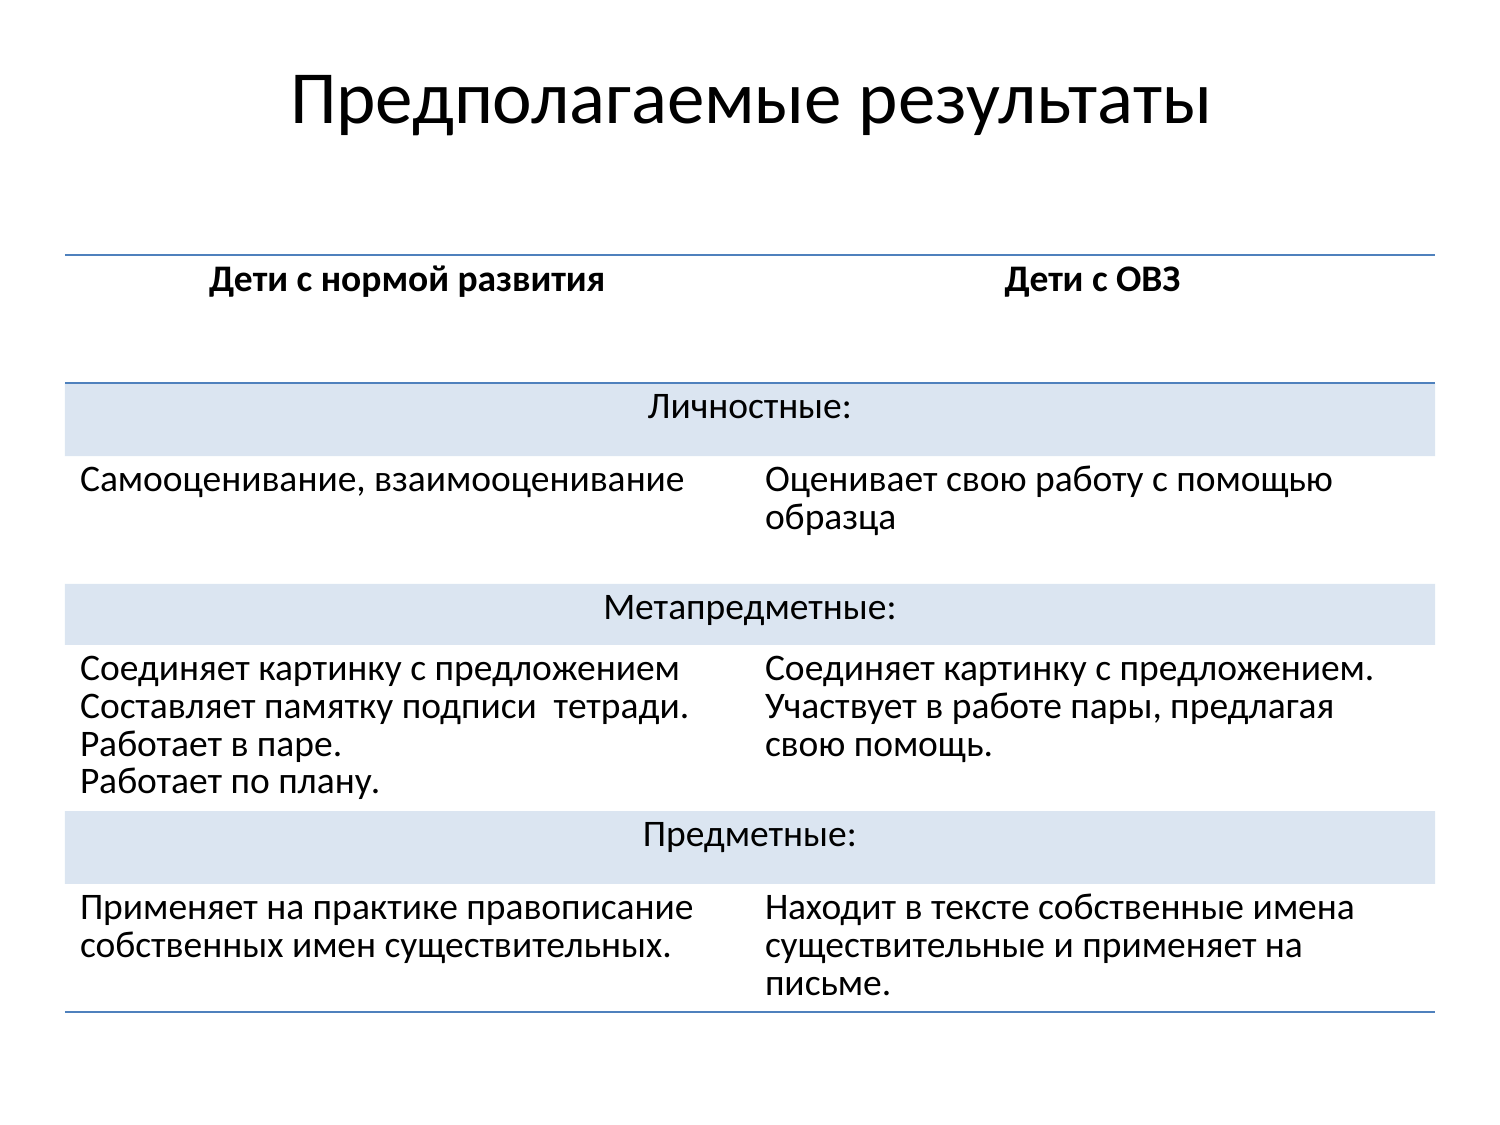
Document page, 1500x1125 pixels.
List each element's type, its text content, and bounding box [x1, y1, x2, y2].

table_cell Применяет на практике правописание собственных имен существительных. [65, 884, 750, 1011]
table_cell Оценивает свою работу с помощью образца [750, 456, 1435, 584]
table_cell Метапредметные: [65, 584, 1435, 645]
table_cell Самооценивание, взаимооценивание [65, 456, 750, 584]
table_cell Соединяет картинку с предложением. Участвует в работе пары, предлагая свою помощь. [750, 645, 1435, 811]
table_cell Предметные: [65, 811, 1435, 884]
table_header Дети с нормой развития [65, 256, 750, 382]
table_cell Соединяет картинку с предложением Составляет памятку подписи тетради. Работает в паре. Работает по плану. [65, 645, 750, 811]
table_cell Личностные: [65, 384, 1435, 456]
table_cell Находит в тексте собственные имена существительные и применяет на письме. [750, 884, 1435, 1011]
table_header Дети с ОВЗ [750, 256, 1435, 382]
title Предполагаемые результаты [76, 0, 1427, 188]
